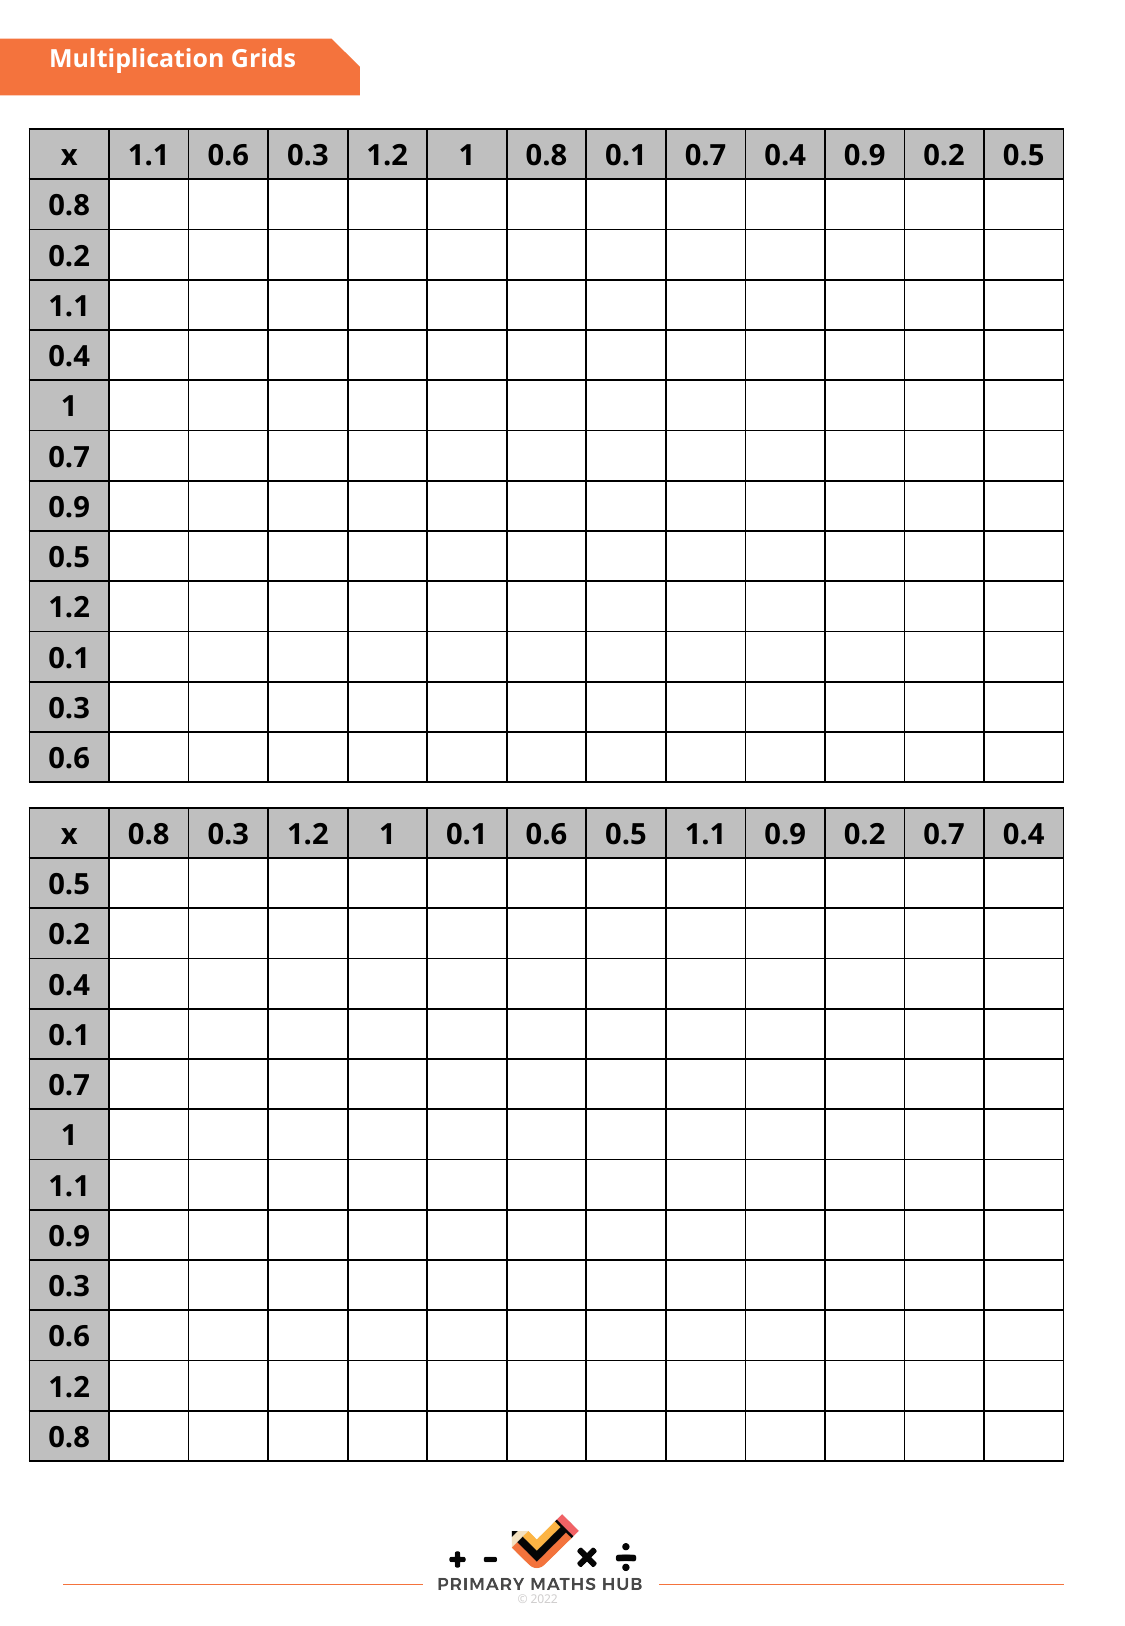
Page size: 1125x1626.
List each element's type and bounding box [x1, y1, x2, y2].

table_cell [826, 733, 904, 781]
table_cell [508, 733, 585, 781]
table_cell [269, 230, 347, 279]
table_cell [587, 909, 665, 958]
table_cell [746, 859, 824, 907]
table_cell [587, 632, 665, 681]
table_cell [905, 1311, 983, 1360]
table_cell [667, 859, 745, 907]
table_cell [587, 683, 665, 731]
table_cell [746, 1261, 824, 1309]
table_cell [508, 1060, 585, 1108]
table_cell [269, 733, 347, 781]
table_cell [985, 859, 1063, 907]
table_cell [985, 683, 1063, 731]
table_cell [508, 331, 585, 379]
table_cell [746, 1412, 824, 1460]
table_cell [826, 1361, 904, 1410]
table_cell [110, 909, 188, 958]
table_cell [905, 1110, 983, 1159]
table_cell [349, 381, 426, 430]
table_cell [746, 180, 824, 229]
table_cell [30, 1311, 108, 1360]
table_cell [746, 532, 824, 580]
table_cell [826, 859, 904, 907]
table_header [428, 130, 506, 178]
table_cell [826, 582, 904, 631]
table_cell [905, 532, 983, 580]
table_cell [667, 381, 745, 430]
table_cell [189, 281, 267, 329]
table_header [667, 130, 745, 178]
table_cell [587, 582, 665, 631]
table_cell [189, 331, 267, 379]
table_cell [269, 909, 347, 958]
table_cell [349, 230, 426, 279]
table_cell [428, 1110, 506, 1159]
table_cell [428, 532, 506, 580]
table_cell [269, 1110, 347, 1159]
table_cell [110, 1110, 188, 1159]
table_cell [110, 431, 188, 480]
table_header [905, 130, 983, 178]
table_cell [30, 281, 108, 329]
table_cell [826, 281, 904, 329]
table_cell [905, 482, 983, 530]
table_cell [508, 1160, 585, 1209]
table_cell [349, 1211, 426, 1259]
table_cell [189, 1412, 267, 1460]
table_cell [826, 632, 904, 681]
table_cell [110, 859, 188, 907]
table_cell [826, 230, 904, 279]
table_cell [110, 1010, 188, 1058]
table_header [985, 130, 1063, 178]
table_header [826, 130, 904, 178]
table_cell [826, 331, 904, 379]
table_header [110, 809, 188, 857]
table_header [508, 809, 585, 857]
table_cell [826, 482, 904, 530]
table_cell [189, 180, 267, 229]
table_cell [508, 632, 585, 681]
table_cell [826, 1060, 904, 1108]
table_cell [269, 532, 347, 580]
table_cell [746, 1311, 824, 1360]
table_cell [110, 532, 188, 580]
table_cell [269, 632, 347, 681]
table_cell [269, 281, 347, 329]
table_cell [269, 381, 347, 430]
table_cell [189, 1010, 267, 1058]
table_cell [905, 331, 983, 379]
table_cell [905, 1211, 983, 1259]
table_cell [189, 1110, 267, 1159]
table_cell [189, 1060, 267, 1108]
table_cell [667, 431, 745, 480]
table_header [587, 130, 665, 178]
table_cell [587, 431, 665, 480]
table_cell [428, 1010, 506, 1058]
table_cell [905, 859, 983, 907]
table_cell [269, 331, 347, 379]
table_cell [985, 180, 1063, 229]
table_cell [110, 331, 188, 379]
table_cell [269, 1211, 347, 1259]
table_cell [905, 632, 983, 681]
table_cell [905, 281, 983, 329]
table_cell [349, 1261, 426, 1309]
table_cell [746, 683, 824, 731]
table_header [30, 130, 108, 178]
table_cell [587, 1311, 665, 1360]
table_cell [349, 1311, 426, 1360]
table_cell [30, 482, 108, 530]
table_cell [508, 1311, 585, 1360]
table_cell [349, 431, 426, 480]
table_cell [508, 1261, 585, 1309]
table_cell [667, 1110, 745, 1159]
table_header [826, 809, 904, 857]
table_cell [428, 582, 506, 631]
table_cell [985, 909, 1063, 958]
table_cell [508, 683, 585, 731]
table_cell [826, 431, 904, 480]
table_cell [985, 1211, 1063, 1259]
table_header [746, 809, 824, 857]
table_cell [746, 632, 824, 681]
table_cell [110, 1211, 188, 1259]
table_cell [189, 532, 267, 580]
table_cell [587, 1211, 665, 1259]
table_cell [189, 1311, 267, 1360]
table_cell [587, 1060, 665, 1108]
table_cell [667, 1361, 745, 1410]
table_cell [349, 1361, 426, 1410]
table_cell [746, 909, 824, 958]
table_cell [189, 733, 267, 781]
table_cell [349, 331, 426, 379]
table_cell [110, 1261, 188, 1309]
table_cell [30, 1361, 108, 1410]
table_cell [746, 230, 824, 279]
table_cell [985, 1060, 1063, 1108]
table_cell [30, 1261, 108, 1309]
table_cell [110, 683, 188, 731]
table_cell [826, 180, 904, 229]
table_cell [667, 180, 745, 229]
table_cell [746, 482, 824, 530]
table_cell [30, 1211, 108, 1259]
table_cell [985, 582, 1063, 631]
table_cell [349, 909, 426, 958]
table_cell [189, 582, 267, 631]
table_cell [587, 482, 665, 530]
table_cell [349, 1010, 426, 1058]
table_cell [587, 281, 665, 329]
table_cell [667, 632, 745, 681]
table_cell [269, 1412, 347, 1460]
table_cell [428, 381, 506, 430]
table_cell [189, 909, 267, 958]
table_cell [667, 1160, 745, 1209]
table_cell [587, 1110, 665, 1159]
table_cell [349, 532, 426, 580]
table_cell [508, 381, 585, 430]
table_header [110, 130, 188, 178]
table_cell [428, 180, 506, 229]
table_header [587, 809, 665, 857]
table_cell [667, 1211, 745, 1259]
table_cell [905, 683, 983, 731]
table_cell [349, 959, 426, 1008]
table_cell [110, 230, 188, 279]
table_cell [428, 859, 506, 907]
table_cell [826, 909, 904, 958]
table_cell [508, 959, 585, 1008]
table_cell [985, 1261, 1063, 1309]
table_cell [269, 582, 347, 631]
table_header [189, 809, 267, 857]
table_cell [110, 1060, 188, 1108]
table_cell [349, 1160, 426, 1209]
table_cell [508, 909, 585, 958]
table_cell [349, 582, 426, 631]
table_cell [746, 1010, 824, 1058]
table_cell [269, 180, 347, 229]
table_cell [985, 230, 1063, 279]
table_cell [30, 1160, 108, 1209]
table_cell [587, 1361, 665, 1410]
table_cell [508, 180, 585, 229]
table_cell [985, 1160, 1063, 1209]
table_cell [667, 1311, 745, 1360]
table_cell [985, 1010, 1063, 1058]
table_cell [508, 482, 585, 530]
table_cell [110, 582, 188, 631]
table_header [269, 809, 347, 857]
table_cell [110, 1361, 188, 1410]
table_cell [269, 431, 347, 480]
table_header [667, 809, 745, 857]
table_cell [508, 582, 585, 631]
table_cell [905, 230, 983, 279]
table_cell [587, 1010, 665, 1058]
table_cell [189, 683, 267, 731]
table_header [349, 130, 426, 178]
table_cell [826, 1010, 904, 1058]
table_cell [905, 733, 983, 781]
table_cell [428, 1361, 506, 1410]
table_cell [985, 482, 1063, 530]
table_cell [189, 381, 267, 430]
table_cell [905, 381, 983, 430]
table_cell [189, 431, 267, 480]
table_cell [746, 331, 824, 379]
table_cell [110, 1311, 188, 1360]
table_cell [667, 959, 745, 1008]
table_cell [30, 1010, 108, 1058]
table_header [905, 809, 983, 857]
table_cell [826, 1261, 904, 1309]
table_cell [189, 1160, 267, 1209]
table_cell [667, 1261, 745, 1309]
table_header [985, 809, 1063, 857]
table_cell [985, 331, 1063, 379]
table_cell [428, 1412, 506, 1460]
table_cell [905, 431, 983, 480]
table_cell [30, 230, 108, 279]
text_box [0, 37, 361, 97]
table_cell [746, 733, 824, 781]
table_cell [428, 1261, 506, 1309]
table_cell [508, 859, 585, 907]
table_cell [826, 1311, 904, 1360]
table_cell [349, 1412, 426, 1460]
table_header [746, 130, 824, 178]
table_cell [587, 1412, 665, 1460]
table_cell [428, 1311, 506, 1360]
table_cell [746, 281, 824, 329]
table_cell [508, 431, 585, 480]
table_cell [587, 331, 665, 379]
table_cell [428, 281, 506, 329]
table_cell [189, 632, 267, 681]
table_cell [667, 582, 745, 631]
table_cell [667, 683, 745, 731]
table_cell [826, 1412, 904, 1460]
table_header [189, 130, 267, 178]
picture [432, 1512, 648, 1597]
table_cell [349, 683, 426, 731]
table_cell [110, 281, 188, 329]
table_cell [985, 1361, 1063, 1410]
table_cell [349, 482, 426, 530]
table_cell [30, 1412, 108, 1460]
table_cell [587, 180, 665, 229]
table_cell [349, 632, 426, 681]
table_cell [428, 959, 506, 1008]
table_cell [349, 180, 426, 229]
table_cell [985, 1412, 1063, 1460]
table_cell [667, 1412, 745, 1460]
table_cell [30, 683, 108, 731]
table_cell [667, 230, 745, 279]
table_cell [587, 230, 665, 279]
table_cell [269, 482, 347, 530]
table_cell [985, 381, 1063, 430]
table_cell [508, 1110, 585, 1159]
table_cell [189, 859, 267, 907]
table_cell [746, 959, 824, 1008]
table_cell [985, 733, 1063, 781]
table_cell [30, 180, 108, 229]
table_cell [826, 1160, 904, 1209]
table_cell [428, 1060, 506, 1108]
table_cell [905, 1261, 983, 1309]
table_cell [428, 1211, 506, 1259]
table_cell [428, 1160, 506, 1209]
table_cell [826, 683, 904, 731]
table_cell [667, 532, 745, 580]
table_cell [30, 532, 108, 580]
table_cell [30, 1060, 108, 1108]
table_cell [428, 733, 506, 781]
table_cell [508, 1412, 585, 1460]
table_cell [110, 180, 188, 229]
table_cell [269, 1010, 347, 1058]
table_cell [30, 1110, 108, 1159]
table_cell [746, 1060, 824, 1108]
table_header [349, 809, 426, 857]
table_cell [508, 1361, 585, 1410]
table_cell [905, 180, 983, 229]
table_cell [189, 1211, 267, 1259]
table_cell [269, 959, 347, 1008]
table_cell [826, 959, 904, 1008]
table_cell [985, 632, 1063, 681]
table_cell [269, 1060, 347, 1108]
table_cell [189, 482, 267, 530]
table_cell [349, 859, 426, 907]
table_cell [985, 1311, 1063, 1360]
table_cell [746, 1211, 824, 1259]
table_cell [587, 959, 665, 1008]
table_cell [110, 733, 188, 781]
table_cell [826, 381, 904, 430]
table_cell [30, 859, 108, 907]
table_cell [349, 733, 426, 781]
table_cell [508, 1010, 585, 1058]
table_cell [428, 331, 506, 379]
table_cell [349, 1110, 426, 1159]
table_cell [110, 381, 188, 430]
table_cell [349, 1060, 426, 1108]
table_cell [667, 909, 745, 958]
table_cell [428, 230, 506, 279]
table_header [428, 809, 506, 857]
table_cell [30, 632, 108, 681]
table_cell [587, 859, 665, 907]
table_cell [667, 331, 745, 379]
table_cell [905, 1361, 983, 1410]
table_cell [826, 1211, 904, 1259]
table_cell [269, 859, 347, 907]
table_cell [189, 230, 267, 279]
table_cell [905, 909, 983, 958]
table_cell [269, 1361, 347, 1410]
table_cell [110, 1160, 188, 1209]
table_cell [905, 1412, 983, 1460]
table_cell [110, 482, 188, 530]
table_cell [667, 281, 745, 329]
table_cell [269, 1261, 347, 1309]
table_cell [110, 1412, 188, 1460]
table_cell [508, 230, 585, 279]
table_cell [905, 582, 983, 631]
table_cell [30, 909, 108, 958]
table_cell [110, 959, 188, 1008]
table_cell [349, 281, 426, 329]
table_cell [826, 532, 904, 580]
table_cell [587, 733, 665, 781]
table_cell [30, 582, 108, 631]
table_cell [508, 1211, 585, 1259]
table_cell [428, 909, 506, 958]
table_cell [587, 532, 665, 580]
table_cell [428, 482, 506, 530]
table_cell [269, 1160, 347, 1209]
table_cell [746, 381, 824, 430]
table_cell [189, 1261, 267, 1309]
table_header [269, 130, 347, 178]
table_cell [667, 1010, 745, 1058]
table_cell [746, 1160, 824, 1209]
table_cell [508, 532, 585, 580]
table_cell [985, 959, 1063, 1008]
table_cell [905, 1010, 983, 1058]
table_cell [189, 1361, 267, 1410]
table_cell [269, 683, 347, 731]
table_cell [746, 431, 824, 480]
table_cell [30, 959, 108, 1008]
table_cell [746, 1361, 824, 1410]
table_cell [826, 1110, 904, 1159]
table_cell [587, 381, 665, 430]
table_cell [905, 1060, 983, 1108]
table_cell [428, 431, 506, 480]
table_cell [428, 632, 506, 681]
table_cell [667, 1060, 745, 1108]
table_cell [30, 733, 108, 781]
table_cell [905, 959, 983, 1008]
text_box [429, 1584, 646, 1614]
table_cell [985, 532, 1063, 580]
table_cell [667, 482, 745, 530]
table_cell [428, 683, 506, 731]
table_cell [110, 632, 188, 681]
table_cell [746, 582, 824, 631]
table_cell [30, 331, 108, 379]
table_cell [587, 1261, 665, 1309]
table_cell [30, 431, 108, 480]
table_cell [985, 1110, 1063, 1159]
table_cell [587, 1160, 665, 1209]
table_cell [667, 733, 745, 781]
table_cell [189, 959, 267, 1008]
table_header [30, 809, 108, 857]
table_header [508, 130, 585, 178]
table_cell [508, 281, 585, 329]
table_cell [746, 1110, 824, 1159]
table_cell [905, 1160, 983, 1209]
table_cell [269, 1311, 347, 1360]
table_cell [30, 381, 108, 430]
table_cell [985, 431, 1063, 480]
table_cell [985, 281, 1063, 329]
